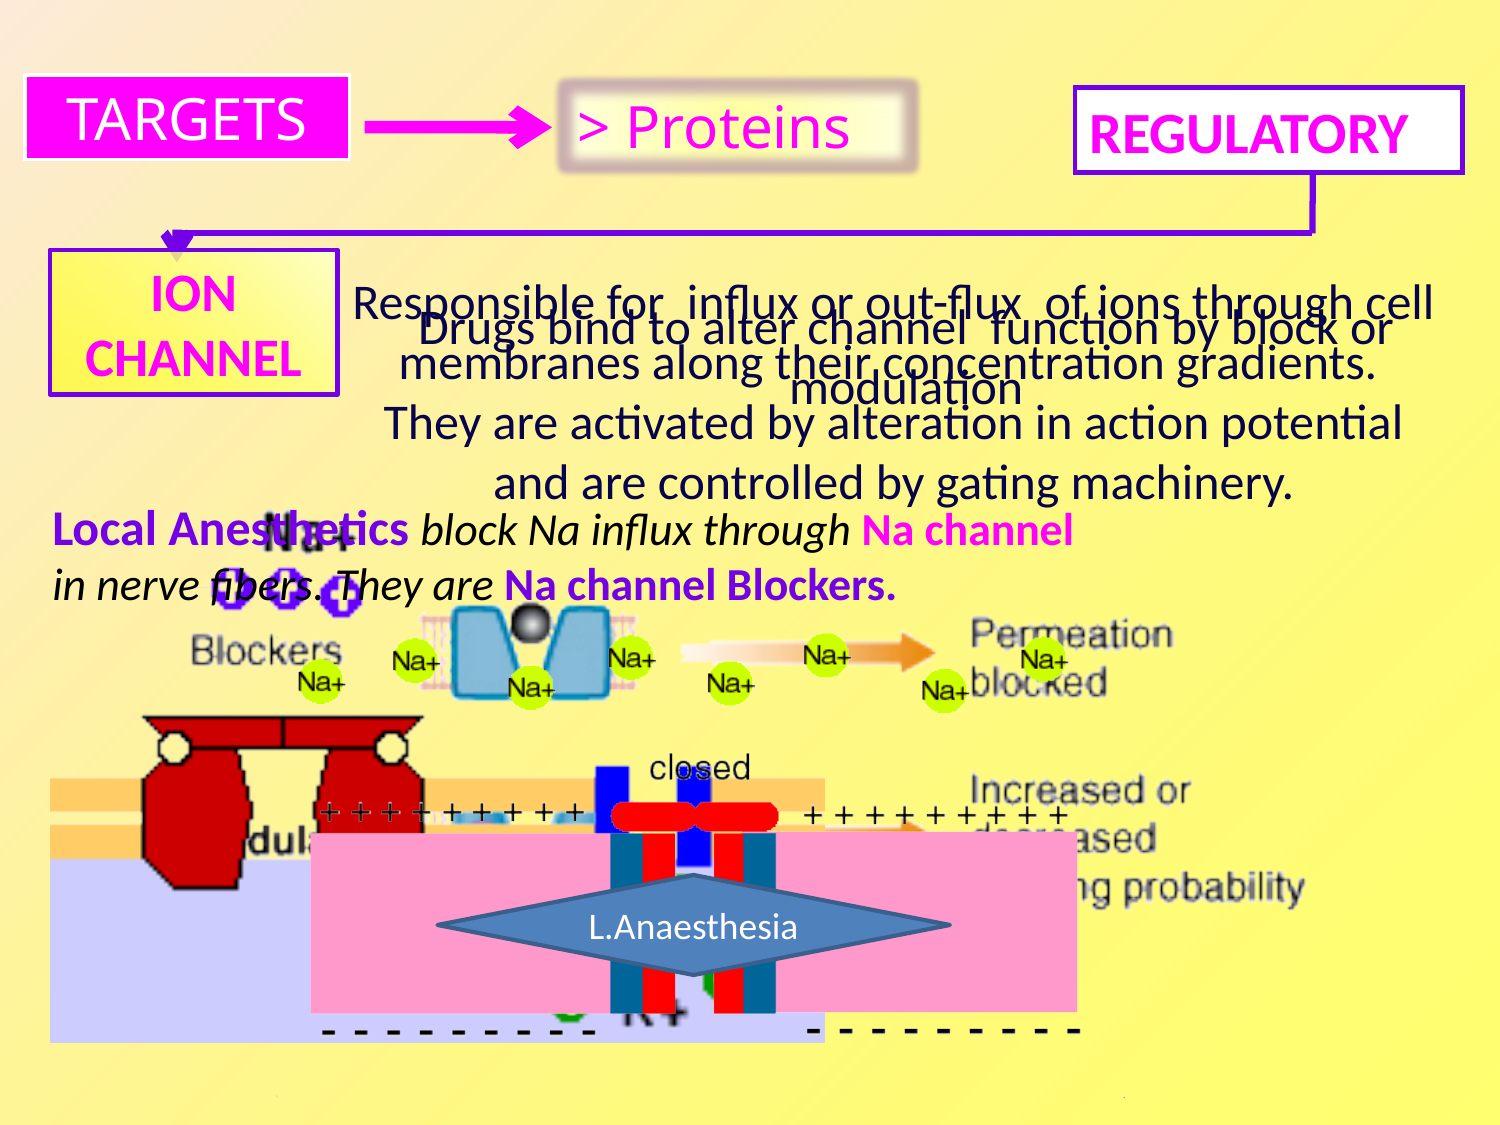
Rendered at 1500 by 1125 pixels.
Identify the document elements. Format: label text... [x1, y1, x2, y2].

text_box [174, 174, 1313, 263]
text_box REGULATORY [1074, 87, 1463, 173]
text_box Responsible for influx or out-flux of ions through cell membranes along their concentration gradients. They are activated by alteration in action potential and are controlled by gating machinery. [337, 262, 1450, 487]
text_box [0, 0, 1500, 1125]
text_box Local Anesthetics block Na influx through Na channel in nerve fibers. They are Na channel Blockers. [37, 487, 1463, 618]
picture [49, 499, 1326, 1101]
text_box > Proteins [579, 100, 897, 152]
text_box Drugs bind to alter channel function by block or modulation [387, 287, 1425, 483]
text_box ION CHANNEL [49, 249, 337, 395]
text_box TARGETS [24, 75, 350, 160]
